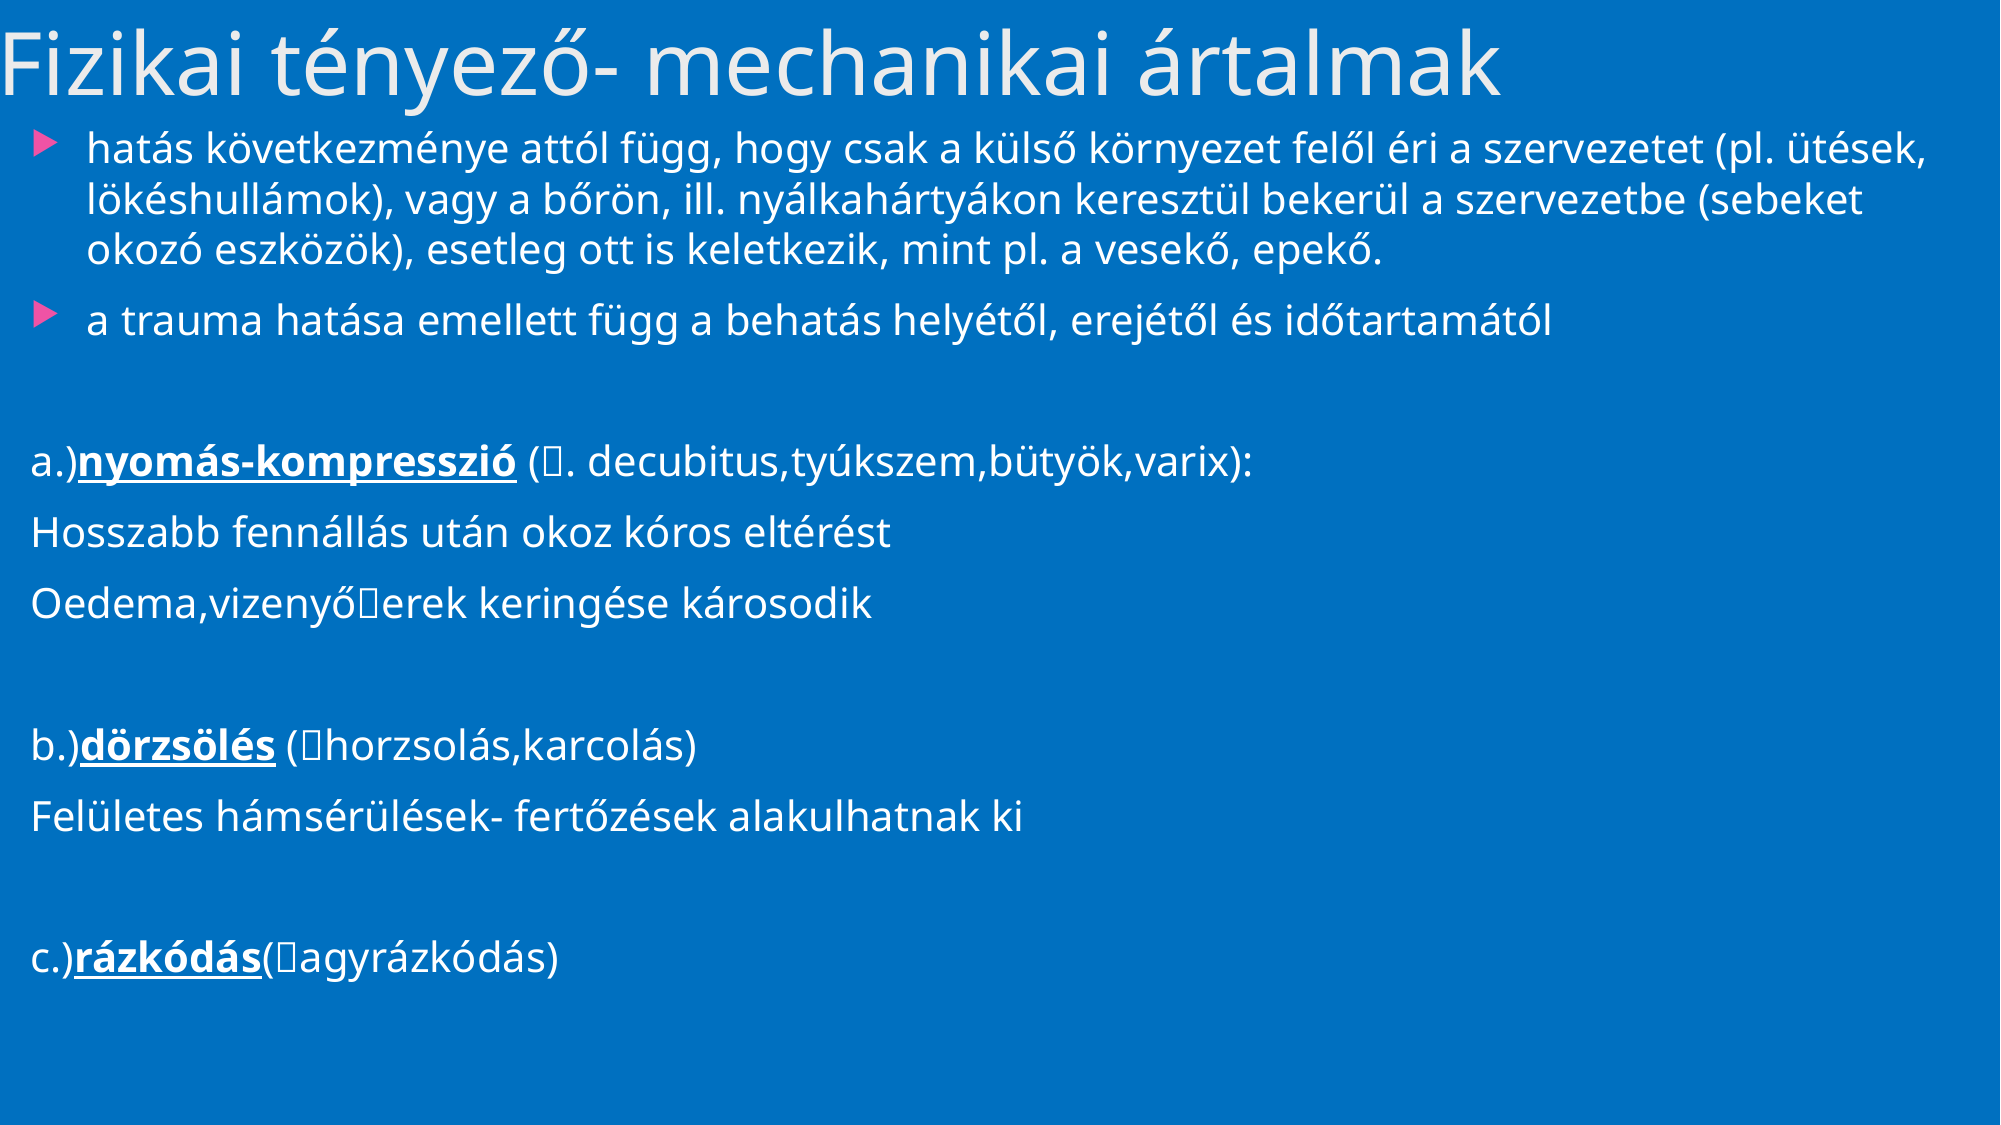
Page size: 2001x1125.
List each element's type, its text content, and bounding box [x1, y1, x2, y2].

list hatás következménye attól függ, hogy csak a külső környezet felől éri a szervezetet (pl. ütések, lökéshullámok), vagy a bőrön, ill. nyálkahártyákon keresztül bekerül a szervezetbe (sebeket okozó eszközök), esetleg ott is keletkezik, mint pl. a vesekő, epekő. a trauma hatása emellett függ a behatás helyétől, erejétől és időtartamától a.)nyomás-kompresszió (. decubitus,tyúkszem,bütyök,varix): Hosszabb fennállás után okoz kóros eltérést Oedema,vizenyőerek keringése károsodik b.)dörzsölés (horzsolás,karcolás) Felületes hámsérülések- fertőzések alakulhatnak ki c.)rázkódás(agyrázkódás) [15, 114, 2000, 1090]
title Fizikai tényező- mechanikai ártalmak [0, 0, 1955, 230]
